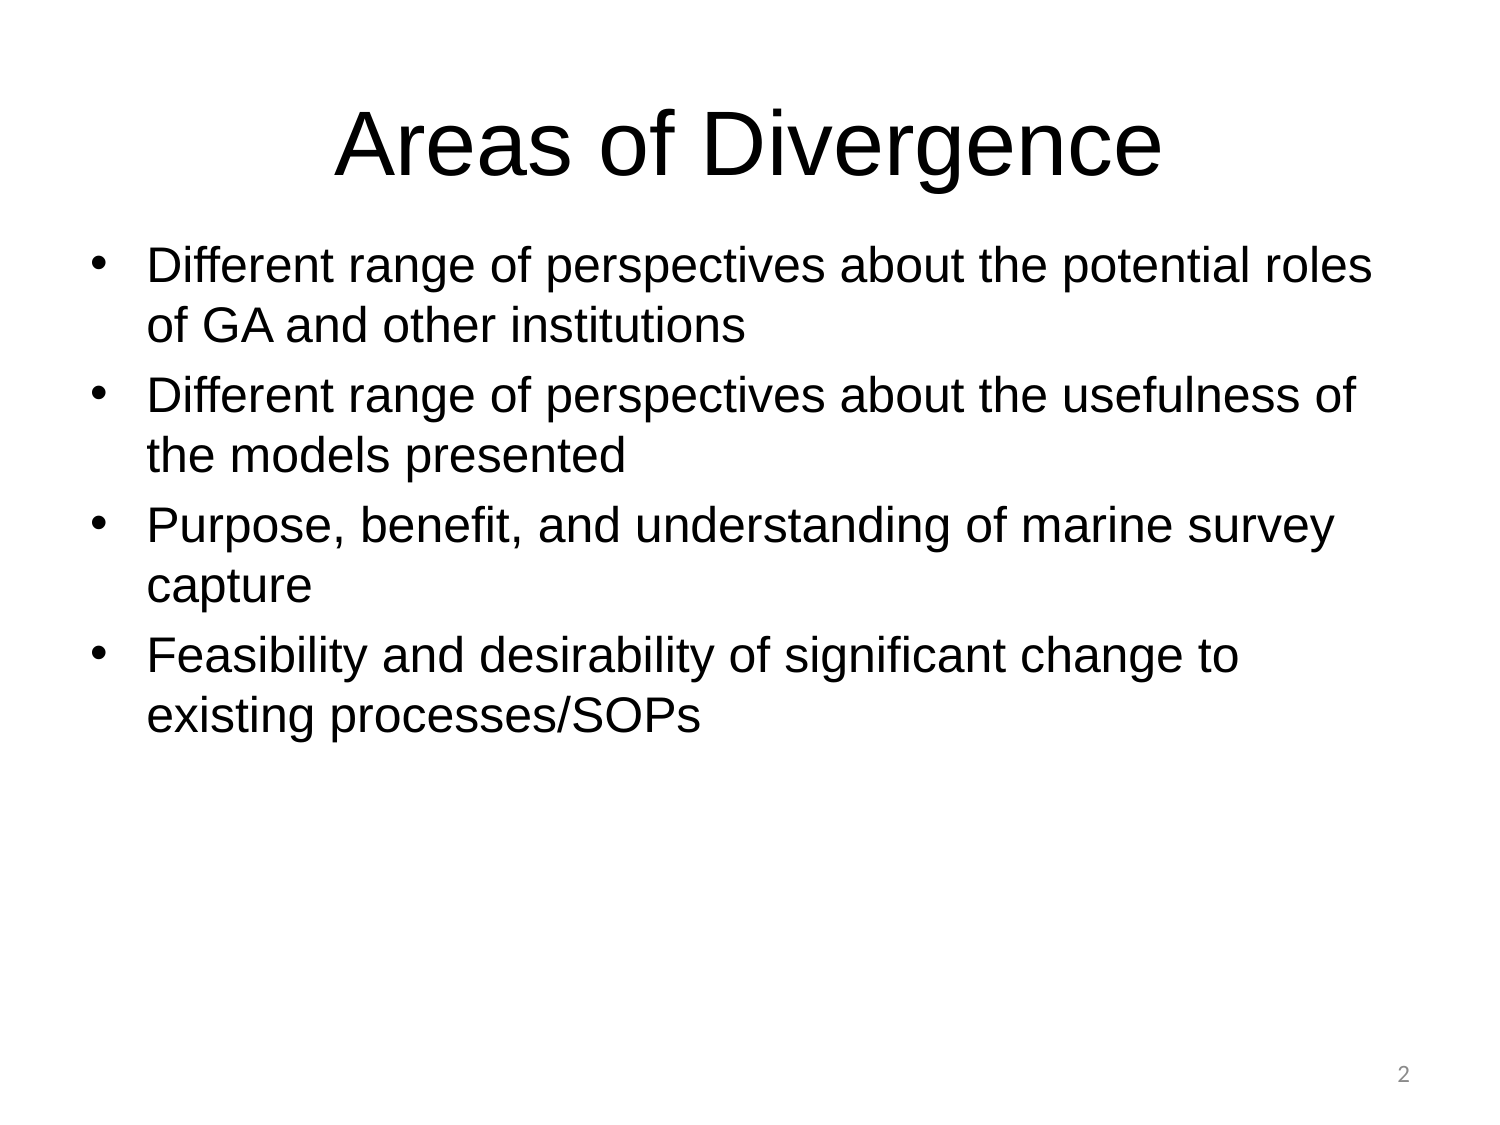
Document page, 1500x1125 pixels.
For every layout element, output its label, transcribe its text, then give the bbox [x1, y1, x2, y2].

slide_number 2 [1074, 1042, 1425, 1103]
title Areas of Divergence [75, 45, 1425, 224]
list Different range of perspectives about the potential roles of GA and other institutions Different range of perspectives about the usefulness of the models presented Purpose, benefit, and understanding of marine survey capture Feasibility and desirability of significant change to existing processes/SOPs [75, 224, 1425, 1075]
